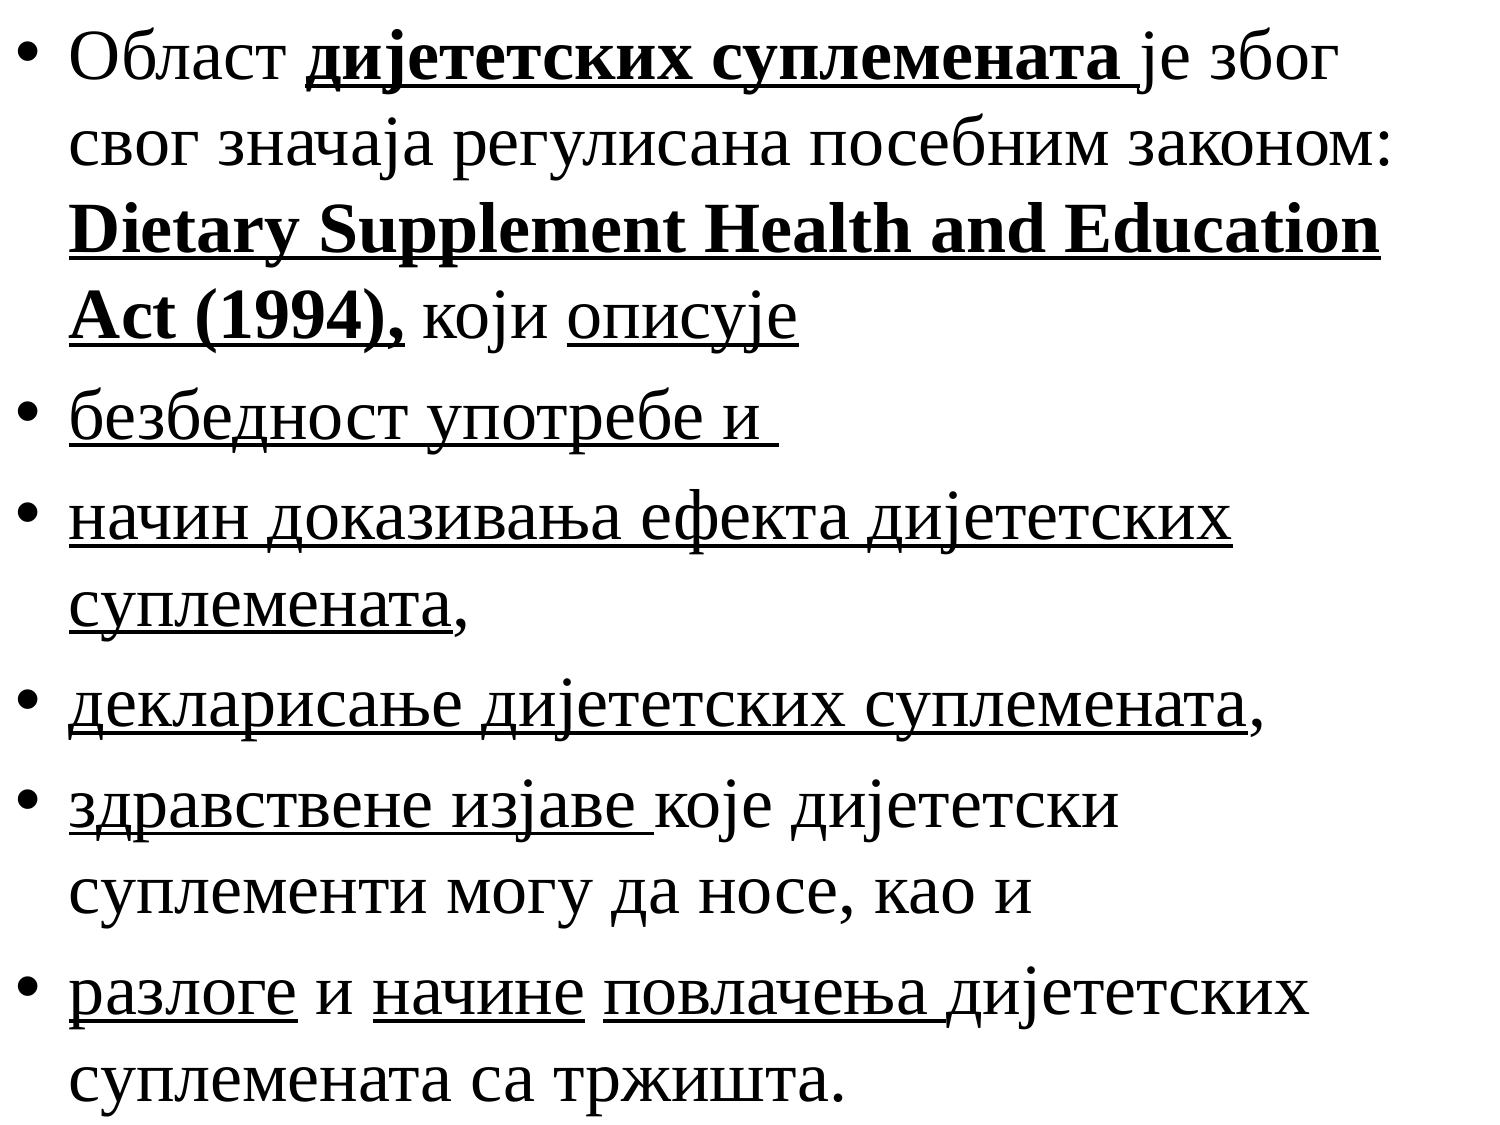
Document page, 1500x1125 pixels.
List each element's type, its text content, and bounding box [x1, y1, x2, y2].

list Област дијететских суплемената је због свог значаја регулисана посебним законом: Dietary Supplement Health and Education Act (1994), који описује безбедност употребе и начин доказивања ефекта дијететских суплемената, декларисање дијететских суплемената, здравствене изјаве које дијететски суплементи могу да носе, као и разлоге и начине повлачења дијететских суплемената са тржишта. [0, 0, 1500, 1125]
